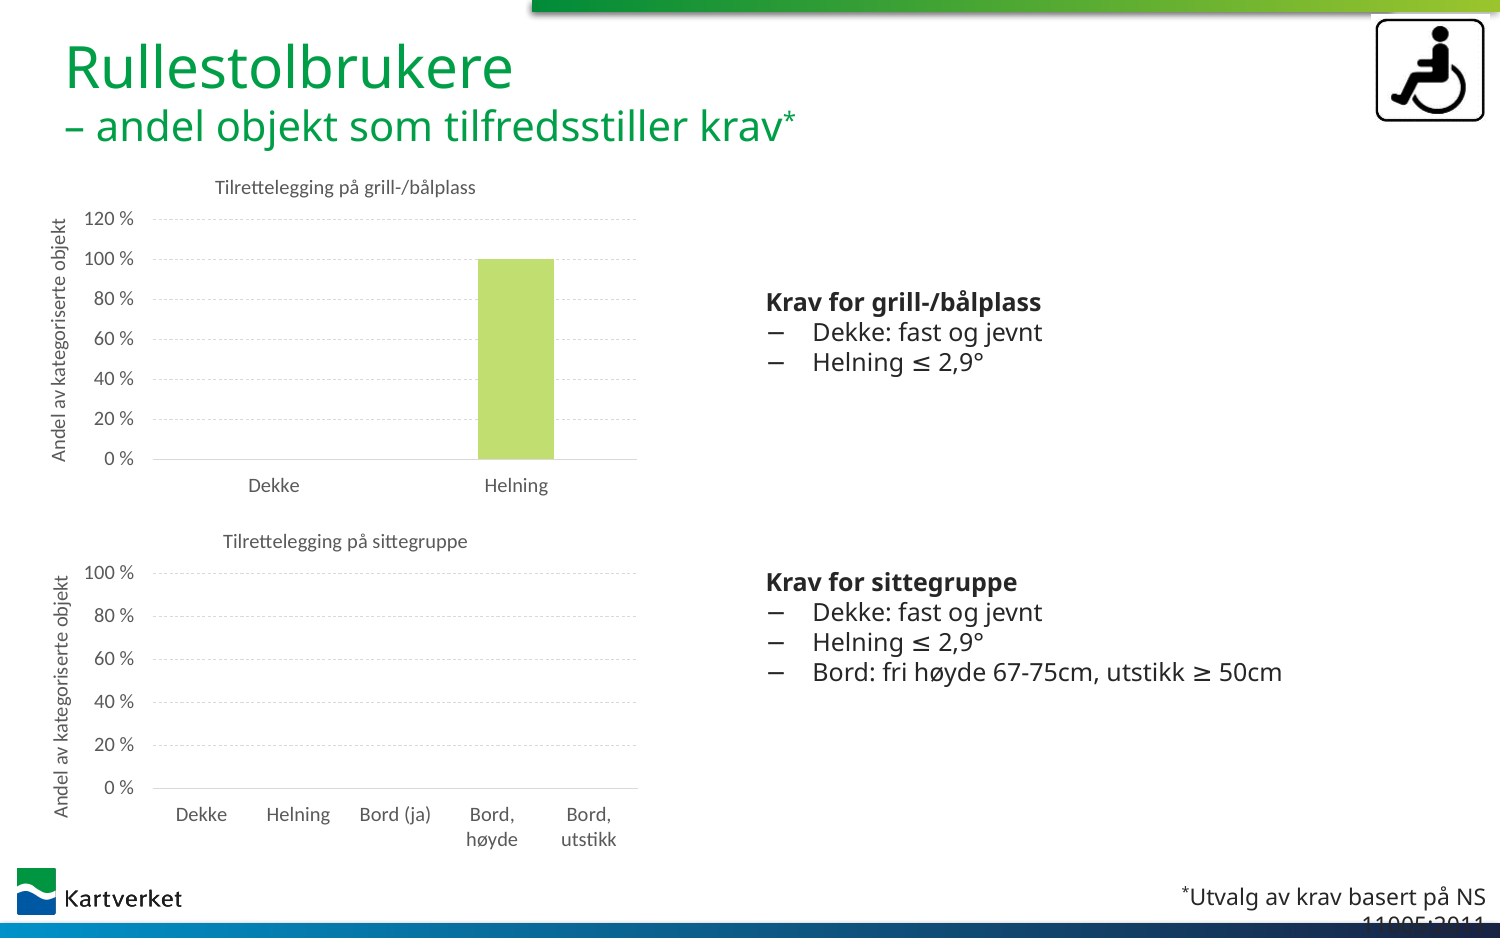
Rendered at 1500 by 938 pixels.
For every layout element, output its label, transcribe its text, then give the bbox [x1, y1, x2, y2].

picture [41, 166, 650, 505]
text_box Krav for grill-/bålplass Dekke: fast og jevnt Helning ≤ 2,9° [750, 279, 1452, 384]
text_box Rullestolbrukere – andel objekt som tilfredsstiller krav* [49, 14, 1431, 158]
text_box *Utvalg av krav basert på NS 11005:2011 [1068, 873, 1500, 938]
text_box Krav for sittegruppe Dekke: fast og jevnt Helning ≤ 2,9° Bord: fri høyde 67-75cm, utstikk ≥ 50cm [750, 559, 1500, 694]
picture [1371, 13, 1491, 127]
picture [41, 520, 650, 859]
